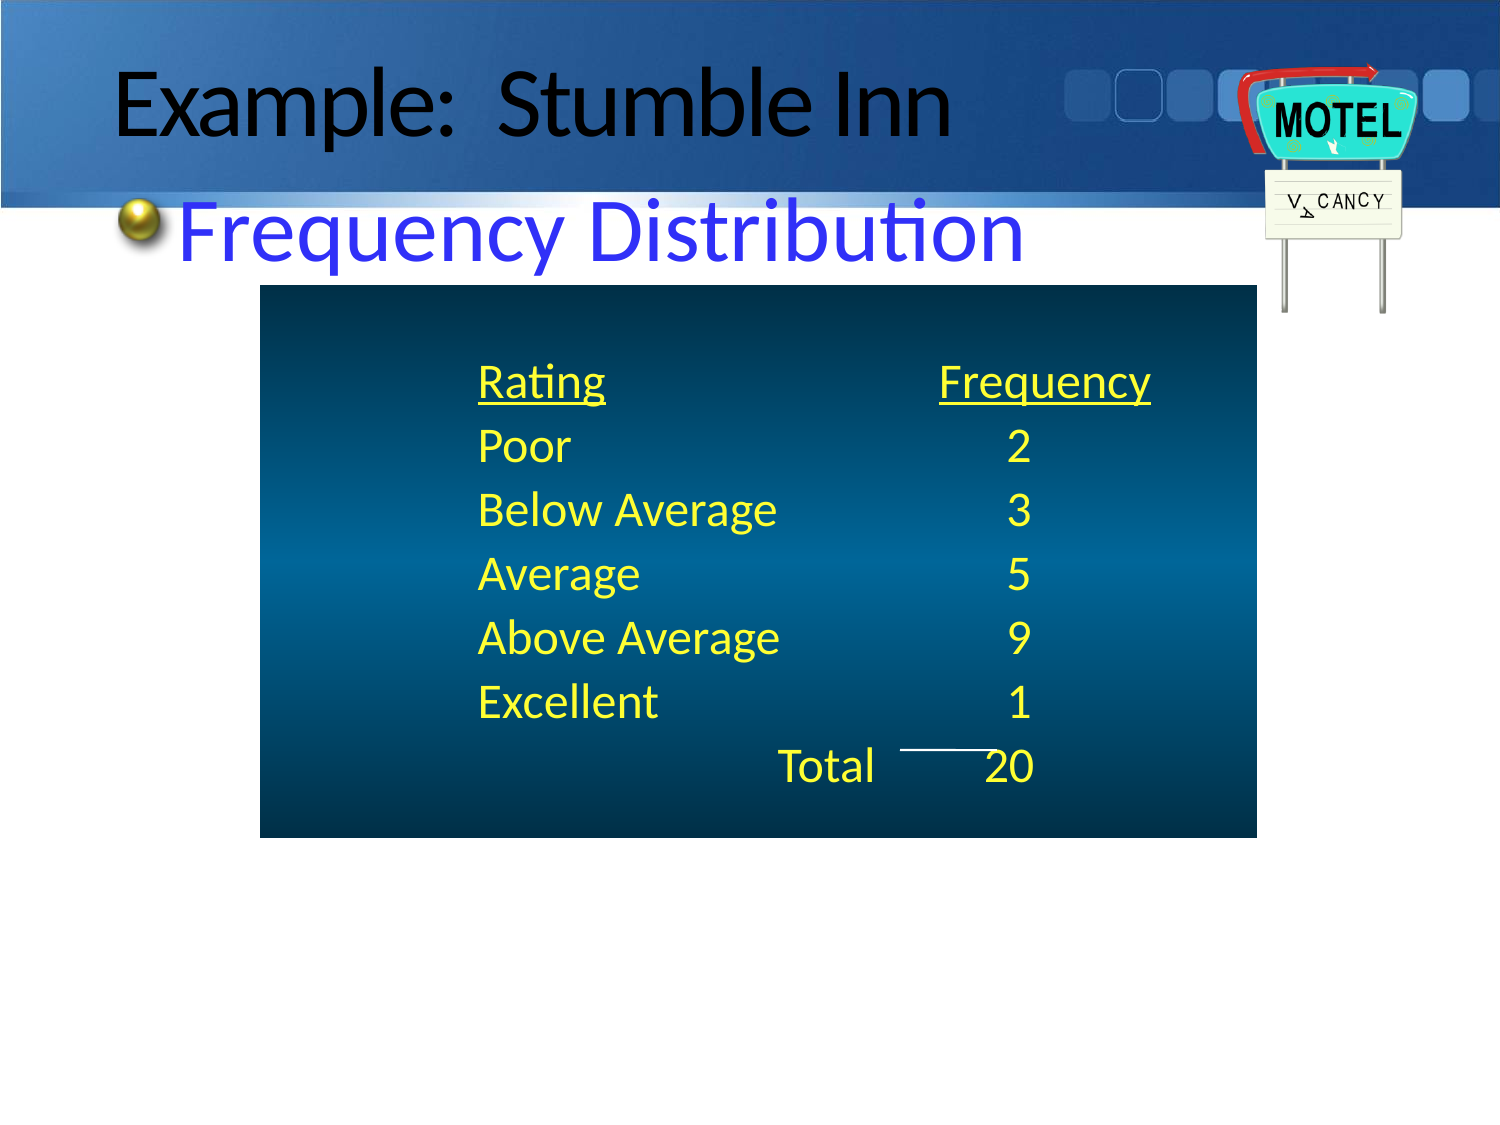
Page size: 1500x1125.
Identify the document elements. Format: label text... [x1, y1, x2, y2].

title Example: Stumble Inn [112, 50, 1388, 160]
list Frequency Distribution Rating Frequency Poor 2 Below Average 3 Average 5 Above Average 9 Excellent 1 Total 20 [112, 182, 1388, 816]
text_box [258, 816, 1259, 839]
picture [0, 0, 1500, 1125]
